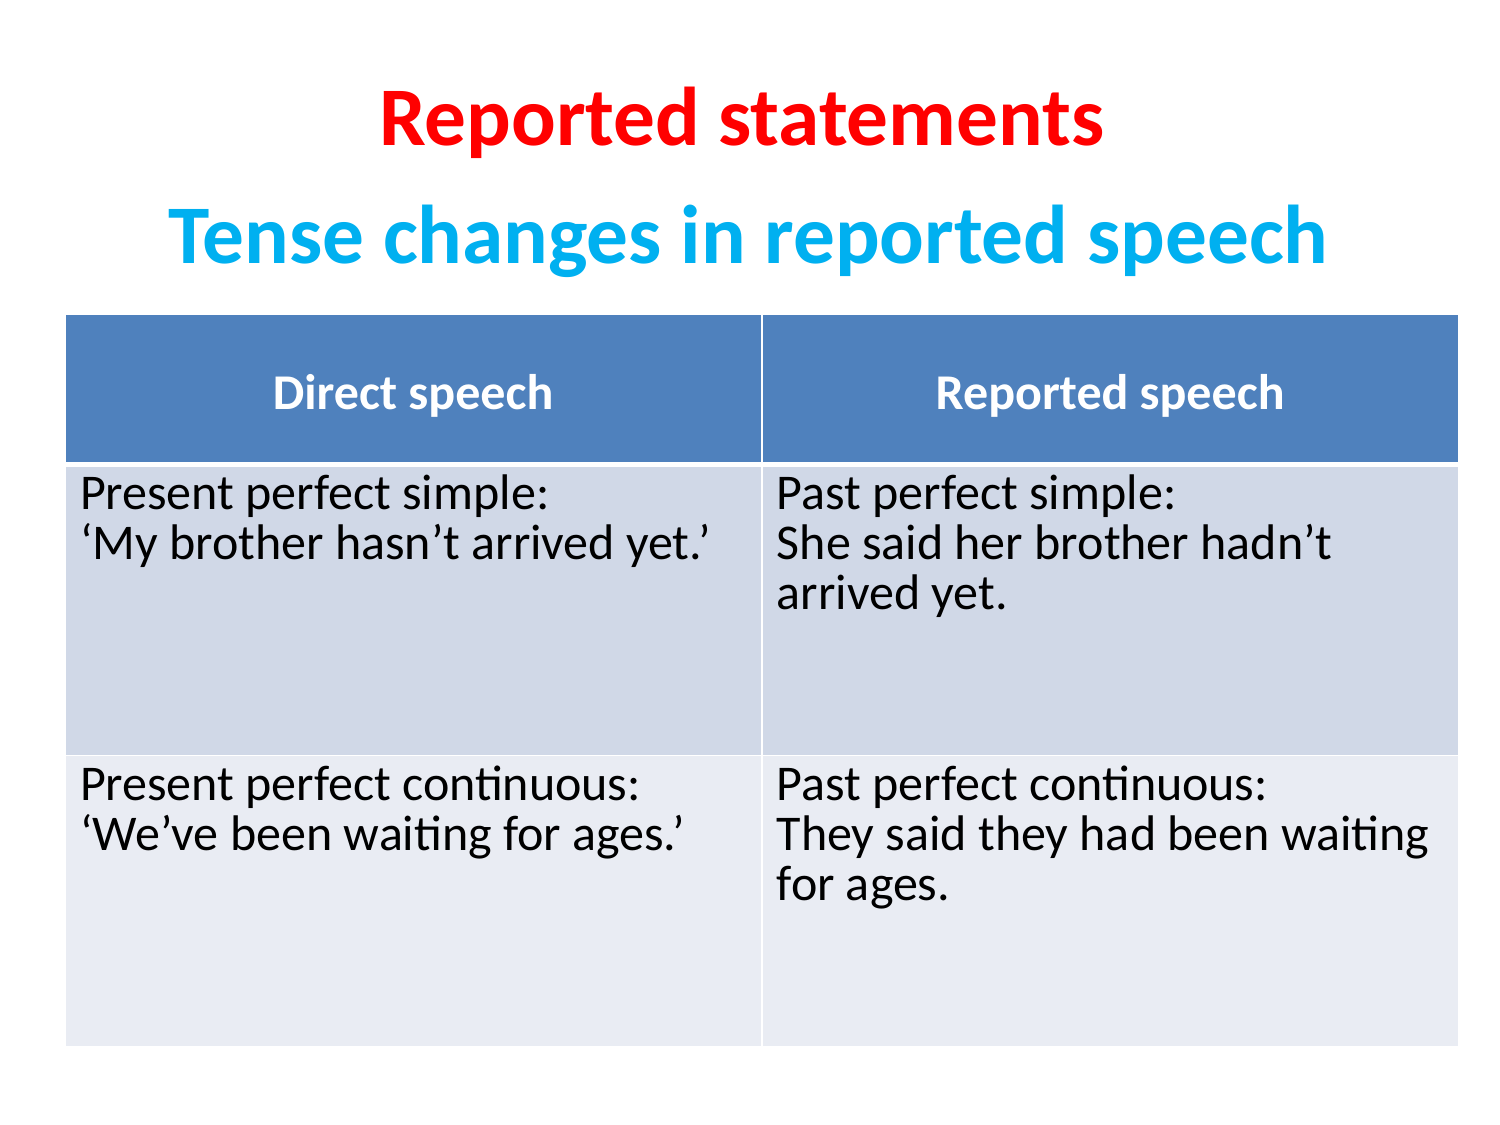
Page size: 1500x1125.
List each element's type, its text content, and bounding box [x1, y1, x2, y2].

table_cell Past perfect continuous: They said they had been waiting for ages. [763, 756, 1458, 1046]
text_box Tense changes in reported speech [153, 172, 1345, 288]
text_box Reported statements [364, 54, 1121, 170]
table_header Reported speech [763, 315, 1458, 462]
table_header Direct speech [66, 315, 761, 462]
table_cell Past perfect simple: She said her brother hadn’t arrived yet. [763, 467, 1458, 755]
table_cell Present perfect continuous: ‘We’ve been waiting for ages.’ [66, 756, 761, 1046]
table_cell Present perfect simple: ‘My brother hasn’t arrived yet.’ [66, 467, 761, 755]
